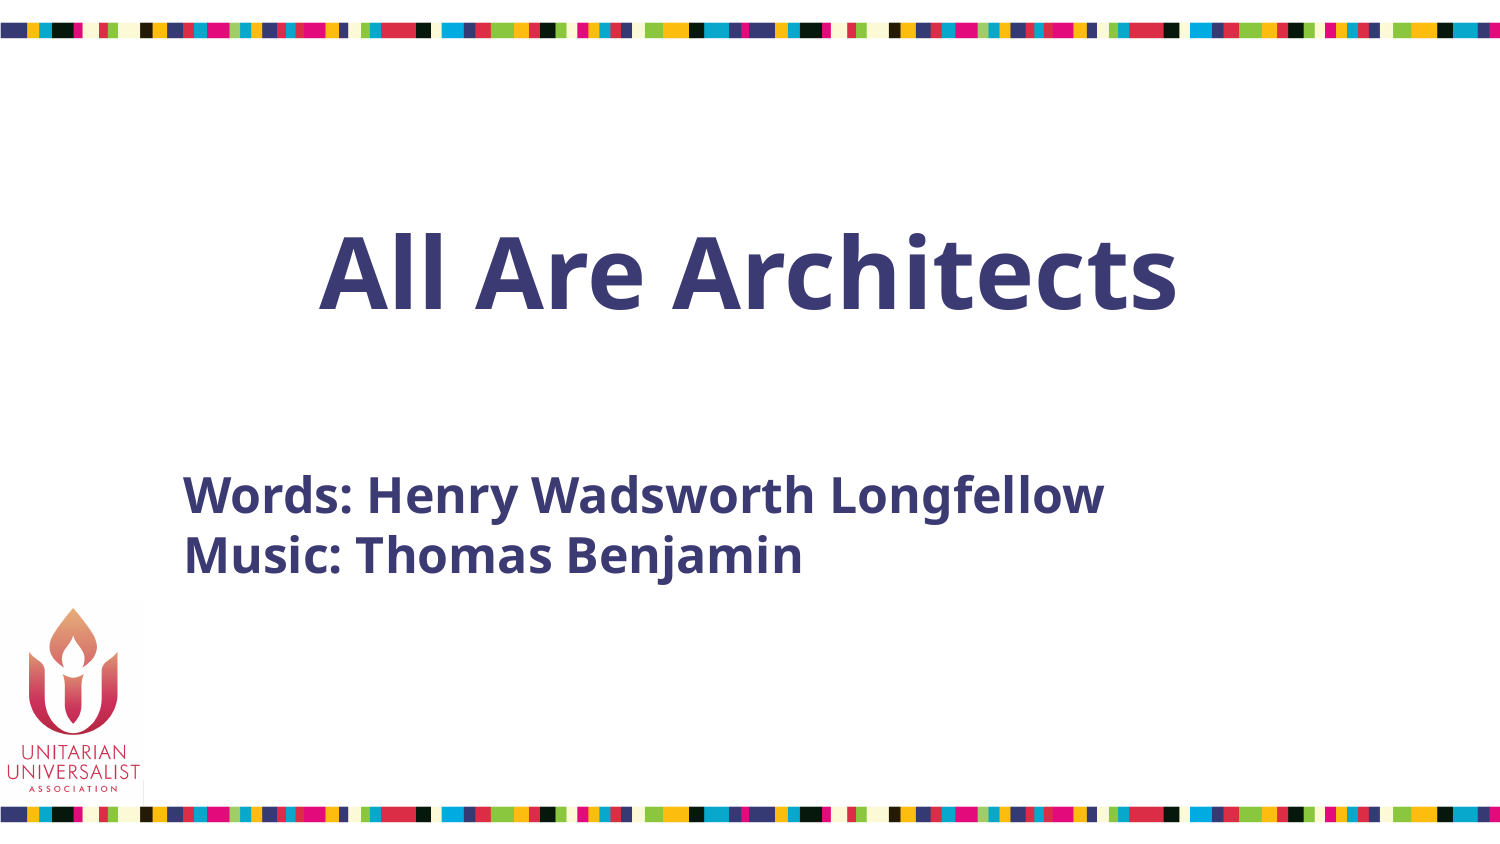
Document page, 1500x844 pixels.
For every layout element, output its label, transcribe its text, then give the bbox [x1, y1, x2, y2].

picture [0, 22, 1500, 40]
text_box Words: Henry Wadsworth Longfellow Music: Thomas Benjamin [168, 448, 1495, 659]
text_box All Are Architects [74, 75, 1425, 345]
picture [0, 600, 1500, 824]
